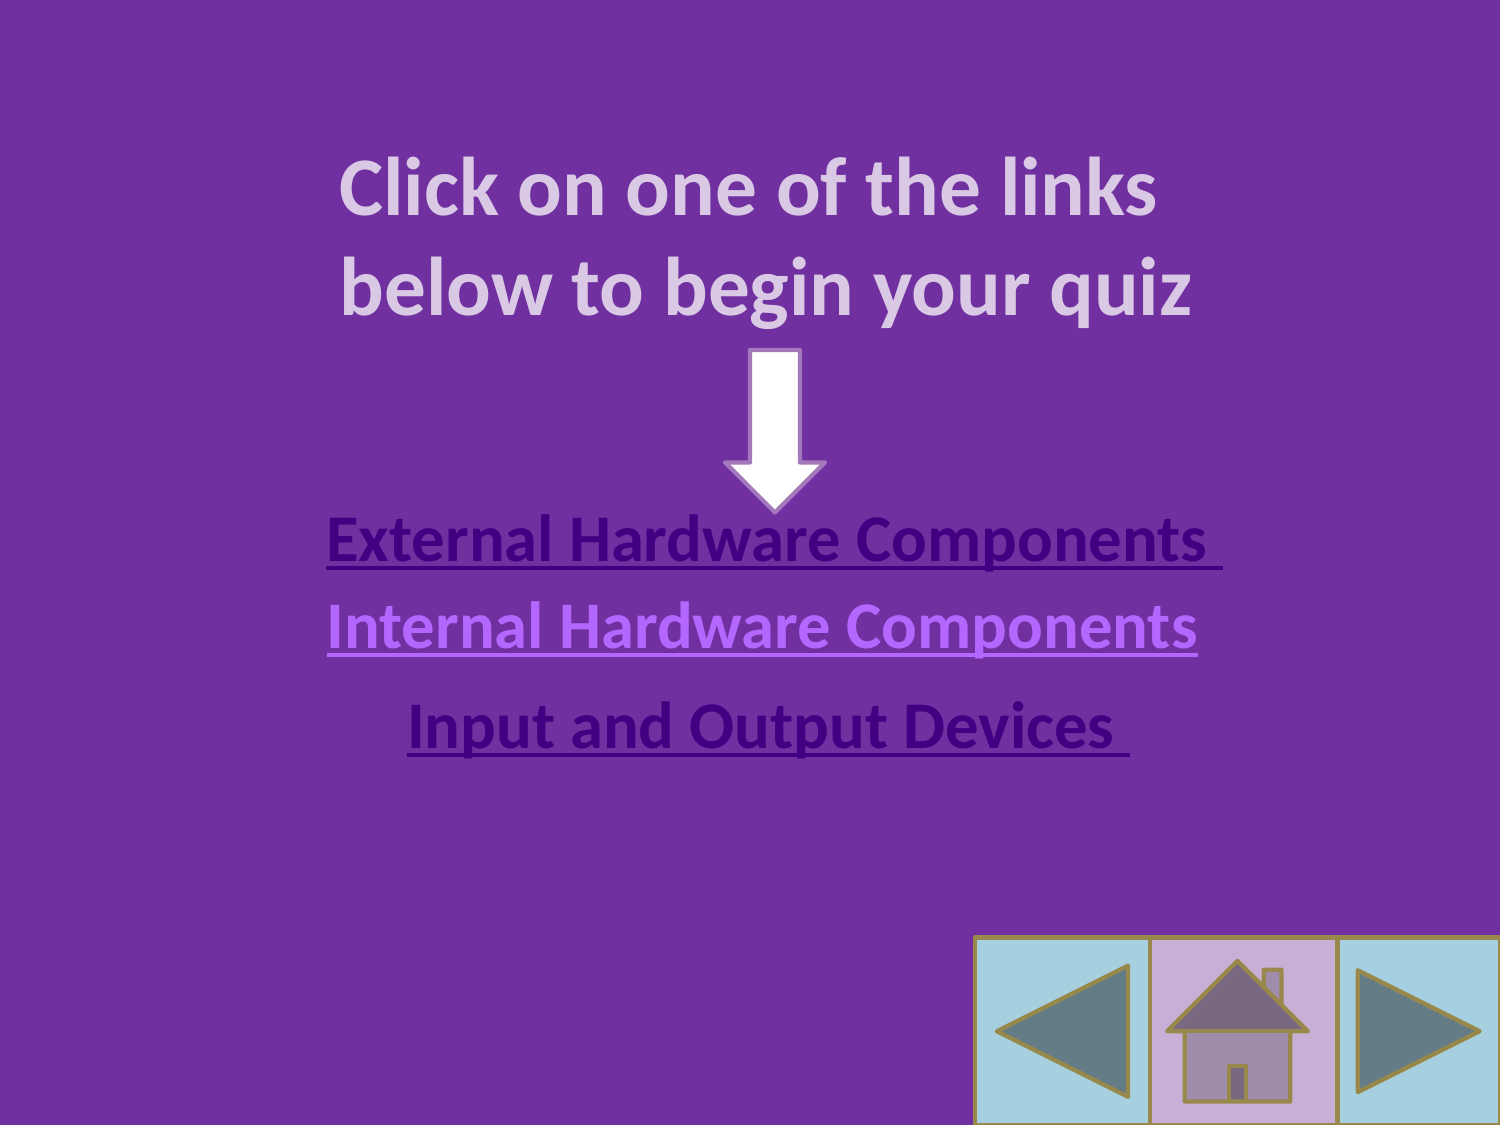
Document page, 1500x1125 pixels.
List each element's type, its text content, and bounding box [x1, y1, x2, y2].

text_box Input and Output Devices [387, 674, 1150, 770]
text_box [1335, 935, 1500, 1125]
text_box [1152, 935, 1335, 1125]
text_box External Hardware Components [287, 487, 1263, 574]
text_box [973, 935, 1152, 1125]
text_box [723, 347, 827, 515]
text_box Click on one of the links below to begin your quiz [324, 124, 1238, 340]
text_box Internal Hardware Components [225, 574, 1300, 670]
